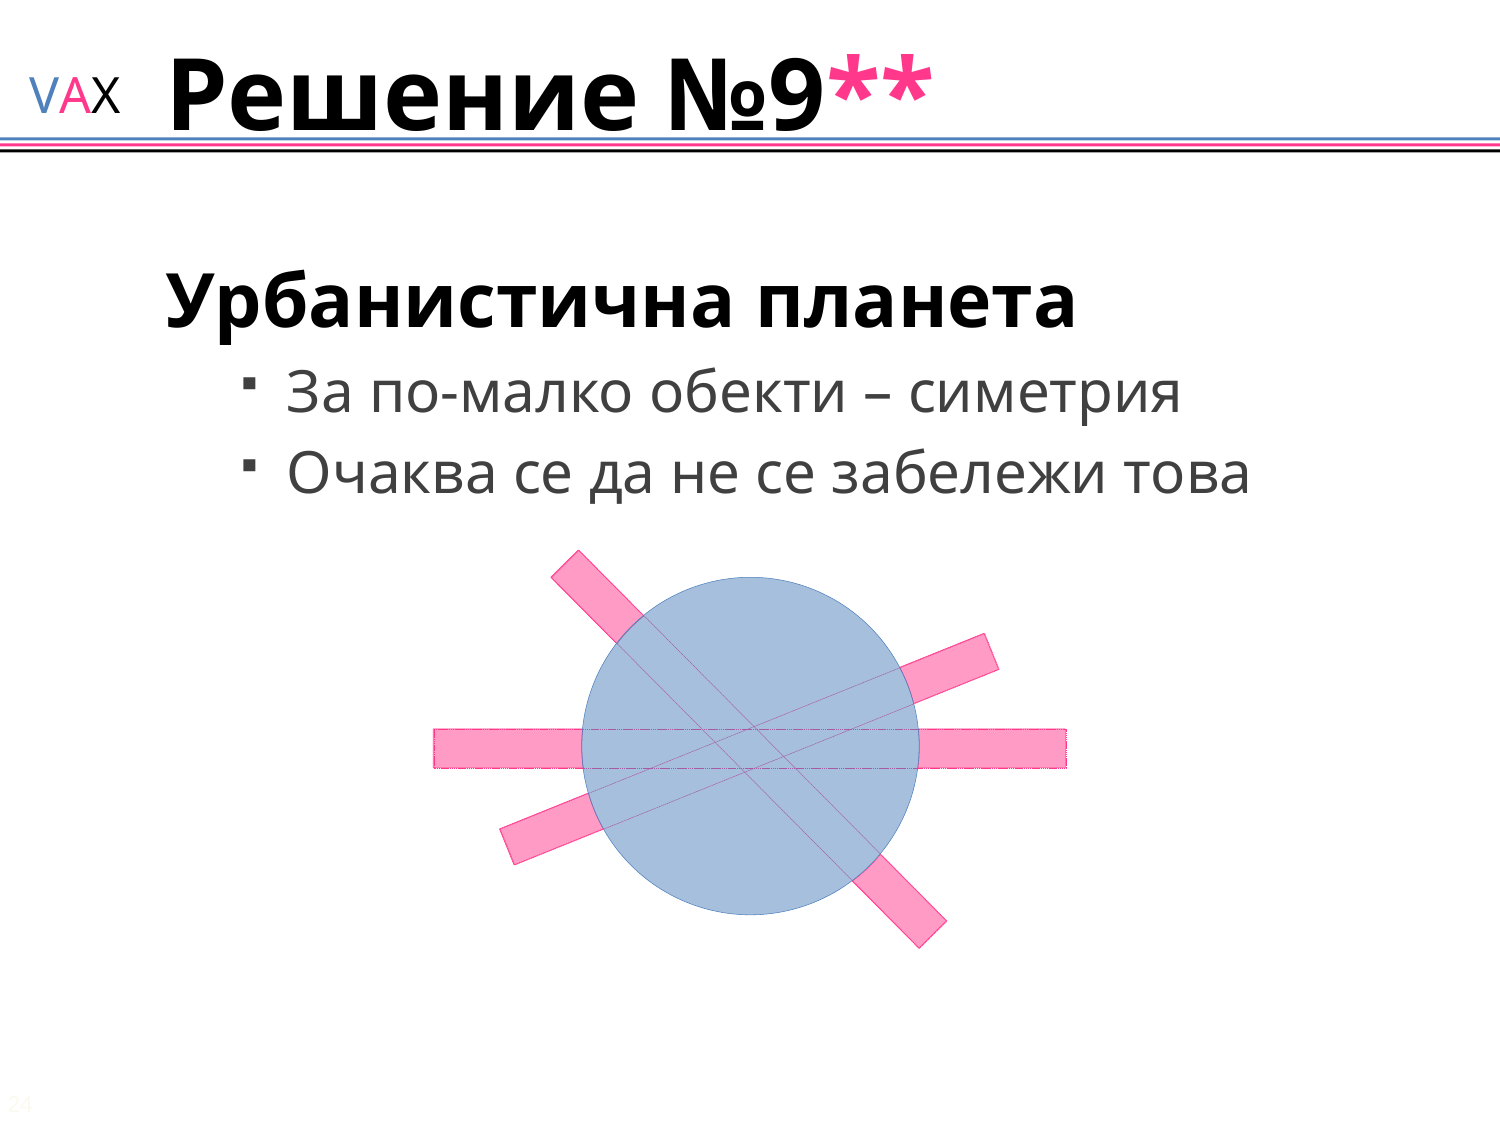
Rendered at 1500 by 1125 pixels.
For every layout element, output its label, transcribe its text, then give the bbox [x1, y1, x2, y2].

text_box [498, 792, 602, 867]
text_box [901, 631, 1002, 704]
text_box [579, 575, 922, 917]
text_box [852, 855, 950, 951]
text_box [920, 727, 1068, 770]
text_box [550, 548, 644, 643]
list Урбанистична планета За по-малко обекти – симетрия Очаква се да не се забележи това [150, 200, 1488, 1113]
title Решение №9** [0, 37, 1500, 144]
text_box [432, 727, 581, 770]
